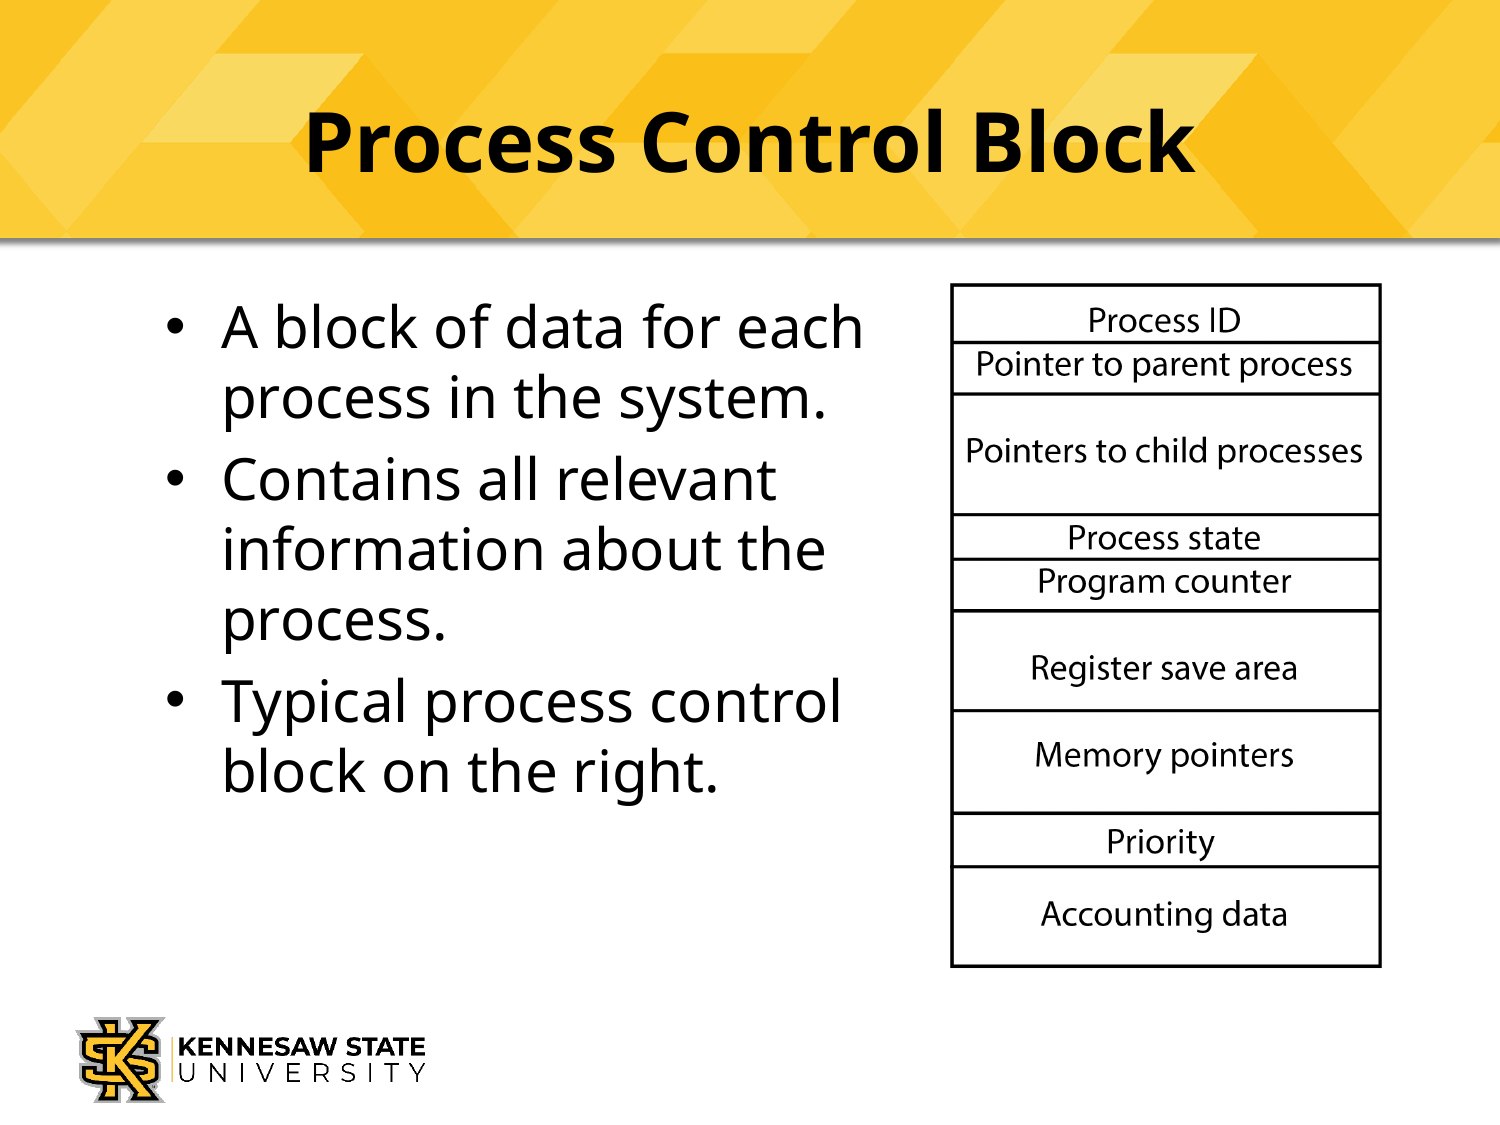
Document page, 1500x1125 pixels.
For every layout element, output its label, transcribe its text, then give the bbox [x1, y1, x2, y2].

title Process Control Block [75, 45, 1425, 233]
picture [949, 282, 1382, 978]
list A block of data for each process in the system. Contains all relevant information about the process. Typical process control block on the right. [150, 283, 900, 1034]
picture [0, 0, 1500, 251]
picture [75, 1017, 425, 1103]
